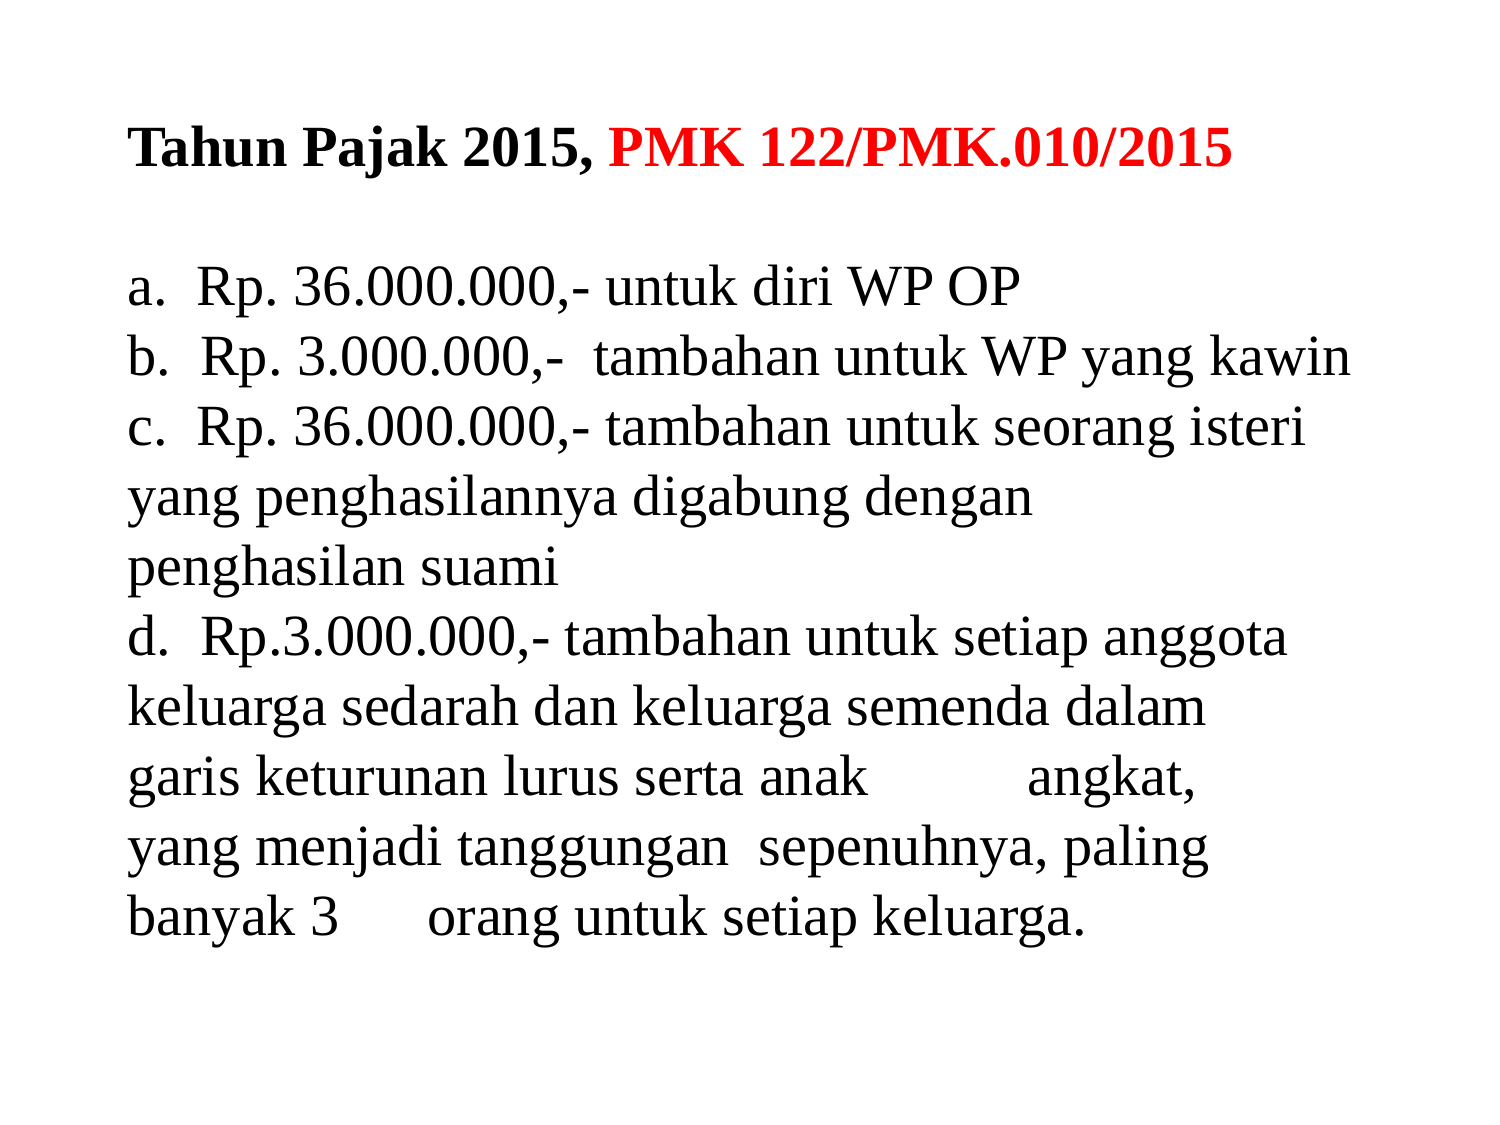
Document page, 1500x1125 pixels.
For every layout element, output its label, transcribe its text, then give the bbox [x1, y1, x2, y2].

title Tahun Pajak 2015, PMK 122/PMK.010/2015 a. Rp. 36.000.000,- untuk diri WP OP b. Rp. 3.000.000,- tambahan untuk WP yang kawin c. Rp. 36.000.000,- tambahan untuk seorang isteri yang penghasilannya digabung dengan penghasilan suami d. Rp.3.000.000,- tambahan untuk setiap anggota keluarga sedarah dan keluarga semenda dalam garis keturunan lurus serta anak angkat, yang menjadi tanggungan sepenuhnya, paling banyak 3 orang untuk setiap keluarga. [112, 54, 1388, 1071]
